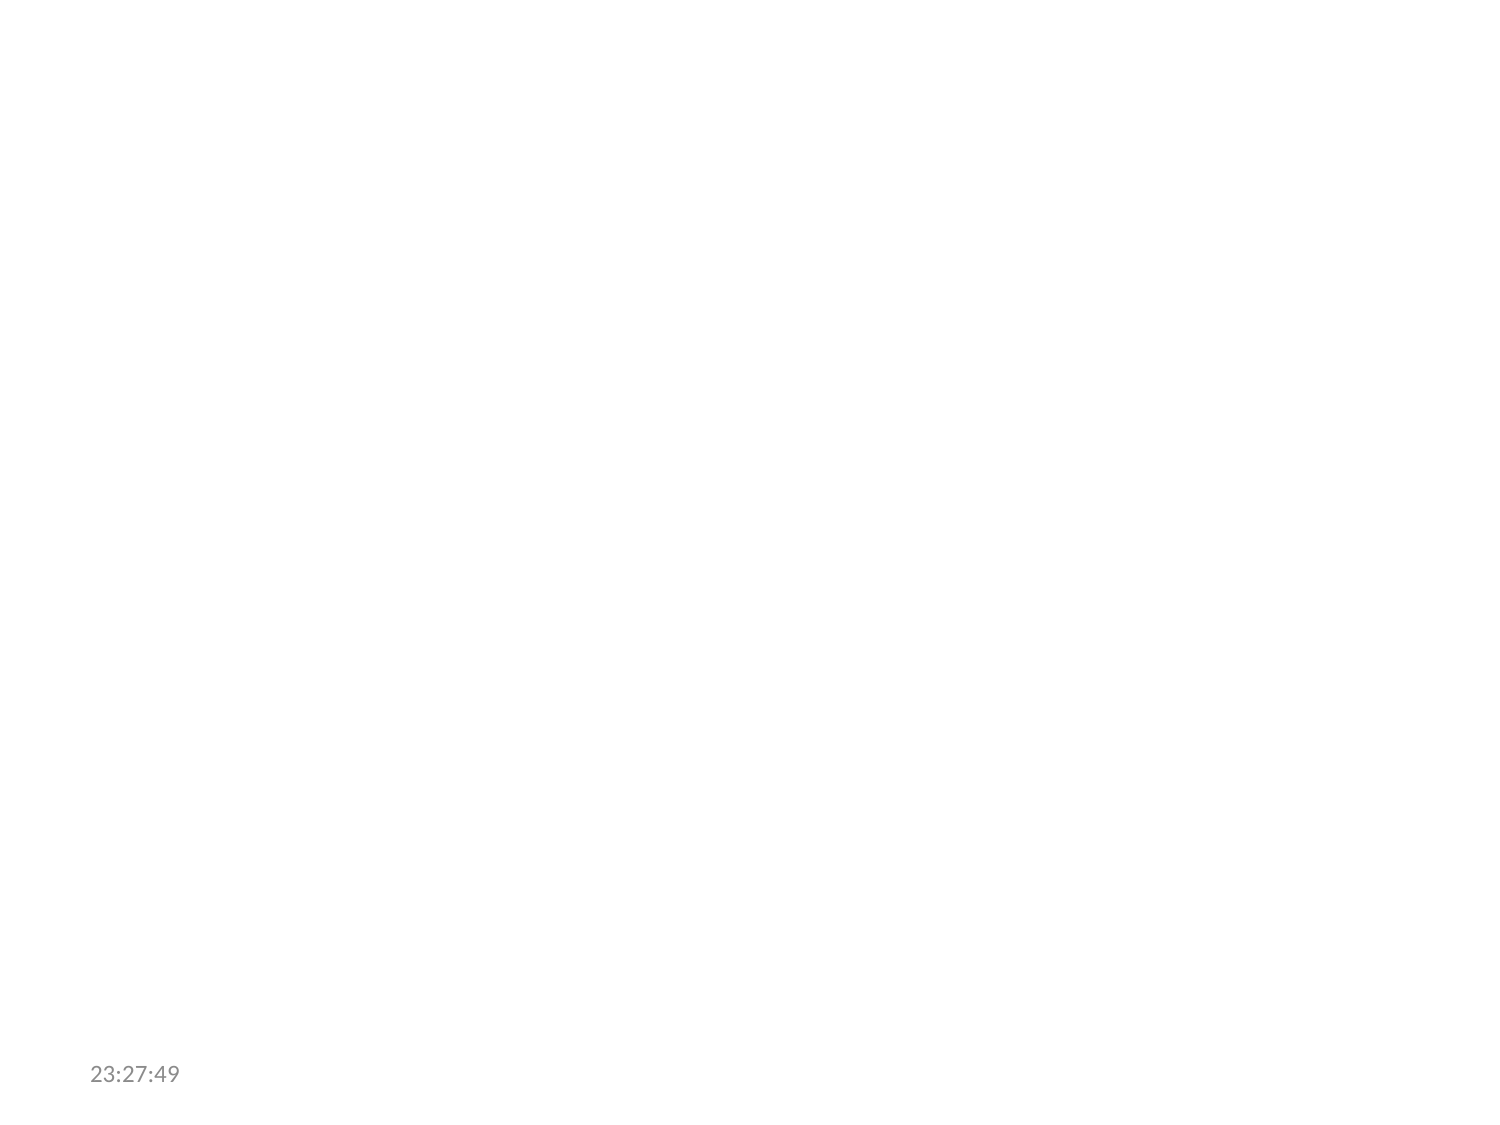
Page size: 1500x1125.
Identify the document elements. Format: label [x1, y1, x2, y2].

slide_number [75, 1042, 425, 1103]
